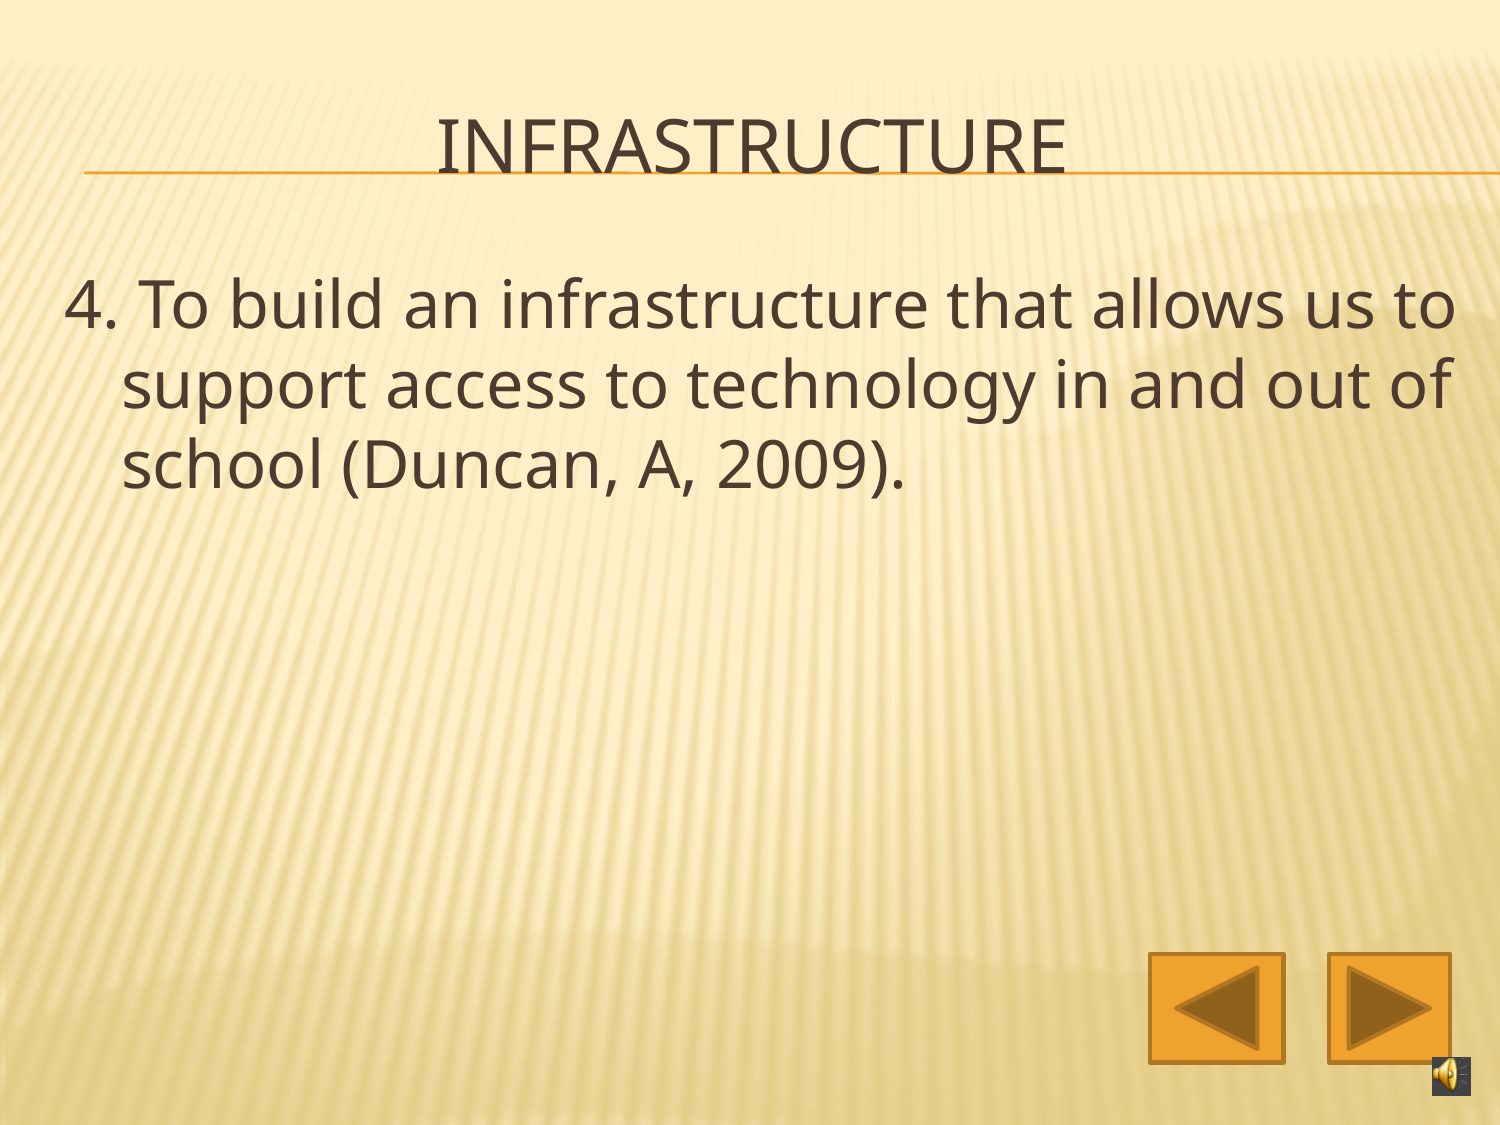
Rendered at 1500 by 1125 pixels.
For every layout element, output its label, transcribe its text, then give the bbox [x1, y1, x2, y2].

title infrastructure [50, 75, 1475, 213]
picture [1431, 1056, 1472, 1097]
list 4. To build an infrastructure that allows us to support access to technology in and out of school (Duncan, A, 2009). [50, 254, 1475, 938]
text_box [1148, 952, 1286, 1065]
text_box [1327, 952, 1452, 1065]
